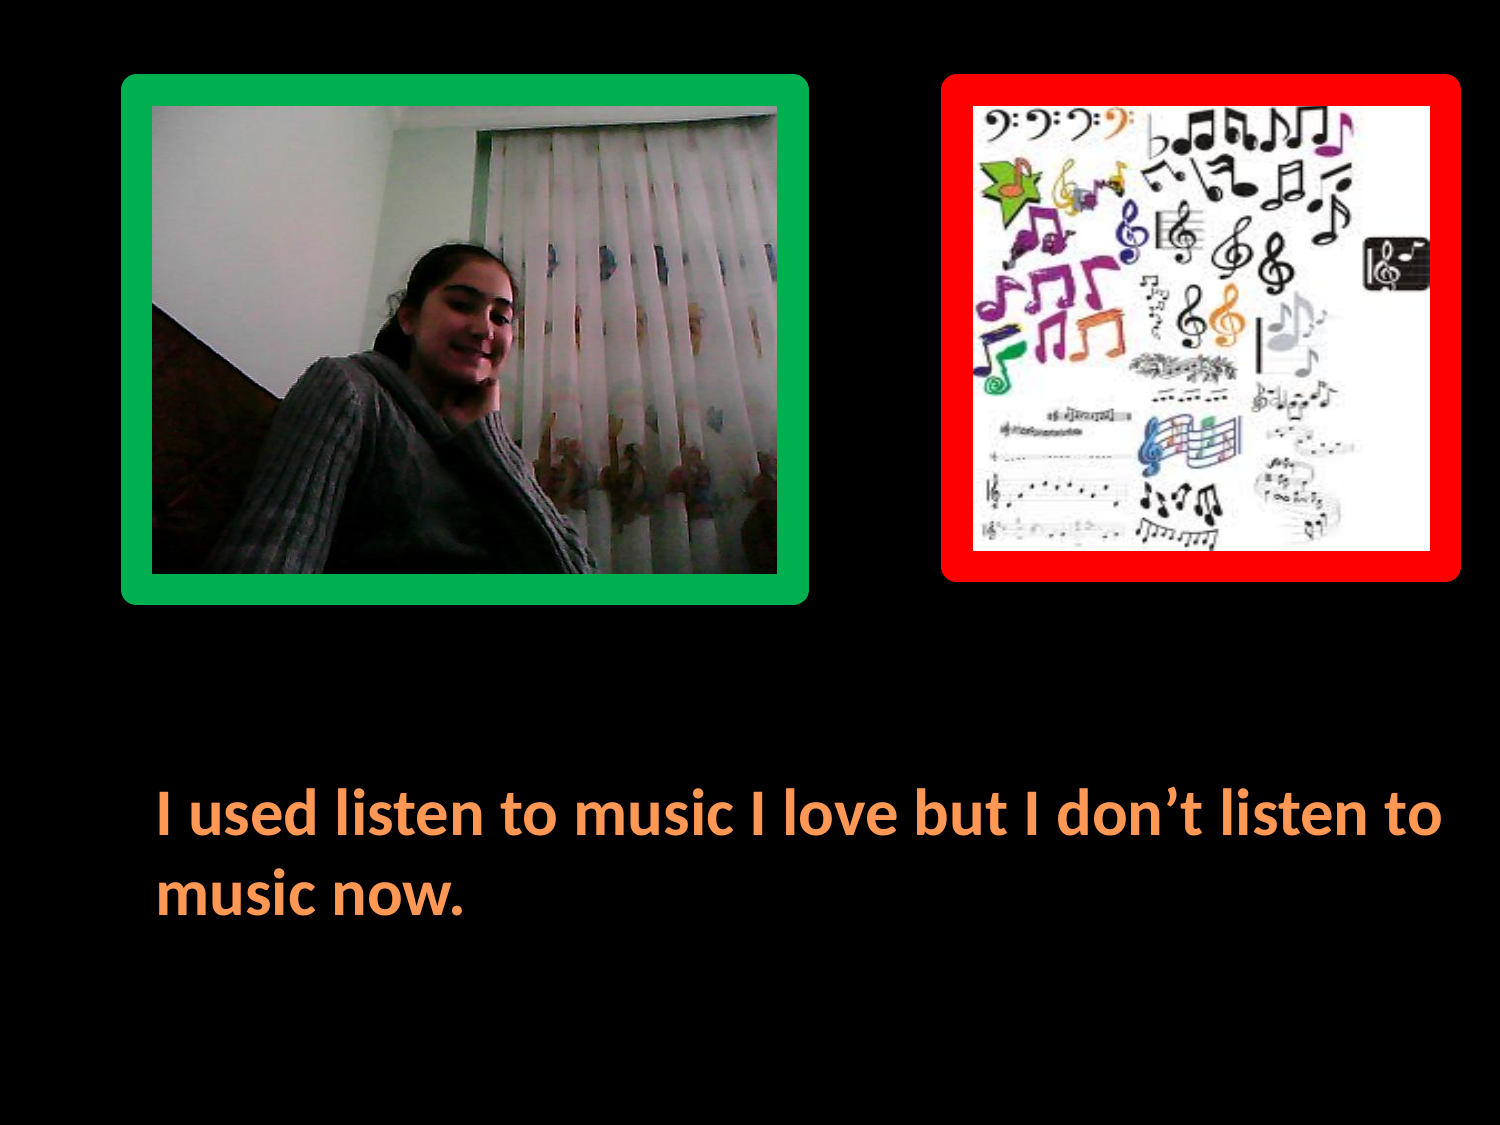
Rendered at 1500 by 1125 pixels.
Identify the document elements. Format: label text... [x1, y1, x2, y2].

picture [152, 105, 778, 575]
picture [972, 105, 1430, 552]
text_box I used listen to music I love but I don’t listen to music now. [140, 761, 1500, 937]
